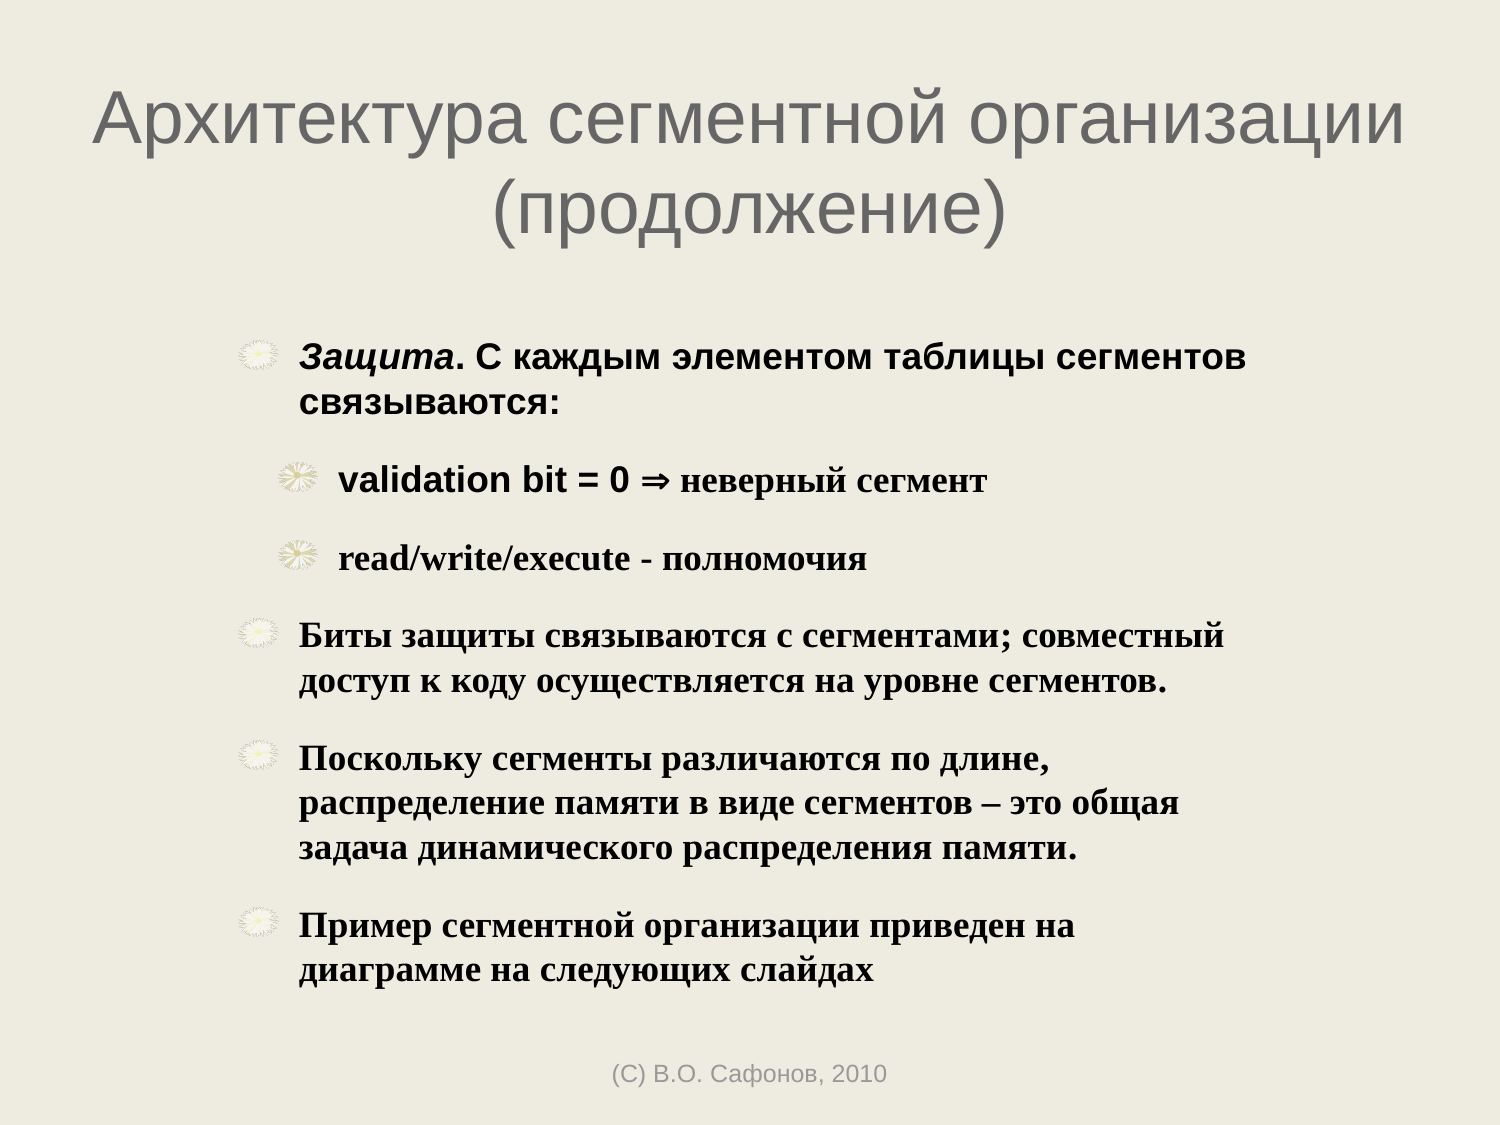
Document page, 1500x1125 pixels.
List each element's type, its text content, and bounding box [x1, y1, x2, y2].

picture [238, 907, 279, 937]
list Защита. С каждым элементом таблицы сегментов связываются: validation bit = 0  неверный сегмент read/write/execute - полномочия Биты защиты связываются с сегментами; совместный доступ к коду осуществляется на уровне сегментов. Поскольку сегменты различаются по длине, распределение памяти в виде сегментов – это общая задача динамического распределения памяти. Пример сегментной организации приведен на диаграмме на следующих слайдах [223, 324, 1276, 1005]
title Архитектура сегментной организации (продолжение) [74, 49, 1426, 268]
picture [278, 462, 318, 492]
picture [278, 540, 318, 570]
picture [238, 740, 279, 770]
picture [238, 618, 279, 648]
picture [238, 340, 279, 370]
footer (C) В.О. Сафонов, 2010 [512, 1042, 988, 1103]
